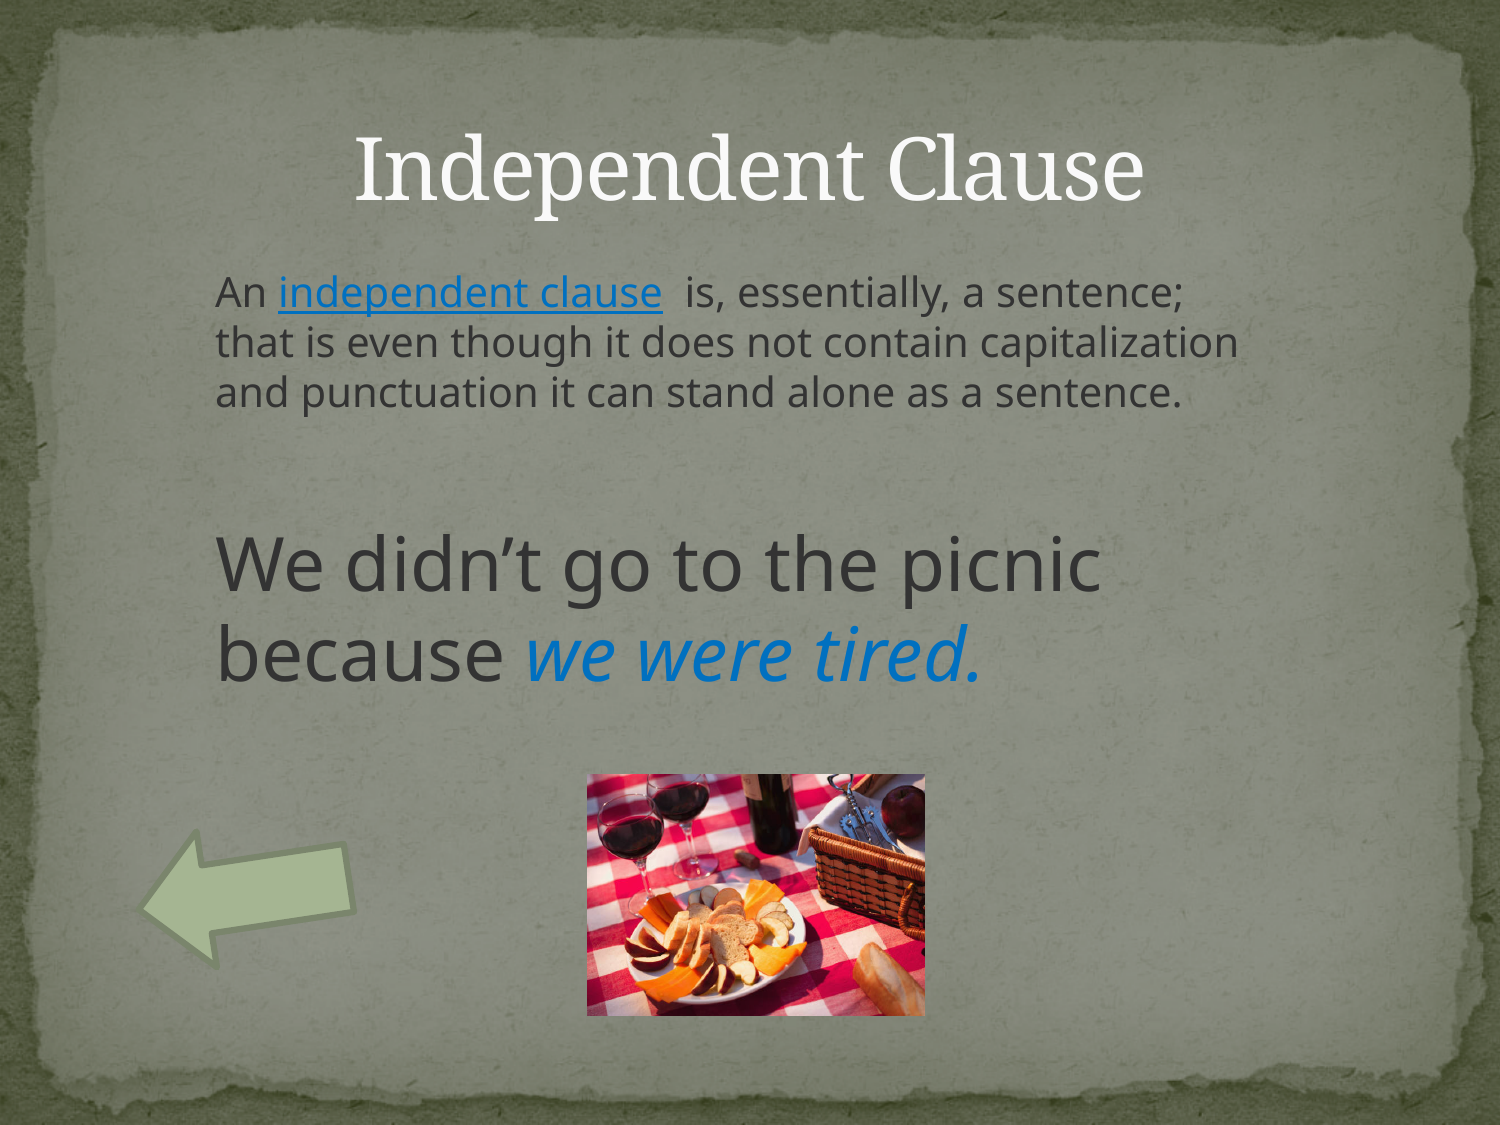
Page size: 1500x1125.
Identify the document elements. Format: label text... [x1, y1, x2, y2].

title Independent Clause [74, 24, 1425, 225]
picture [587, 774, 925, 1016]
text_box [135, 828, 358, 971]
text_box An independent clause is, essentially, a sentence; that is even though it does not contain capitalization and punctuation it can stand alone as a sentence. We didn’t go to the picnic because we were tired. [199, 258, 1263, 704]
